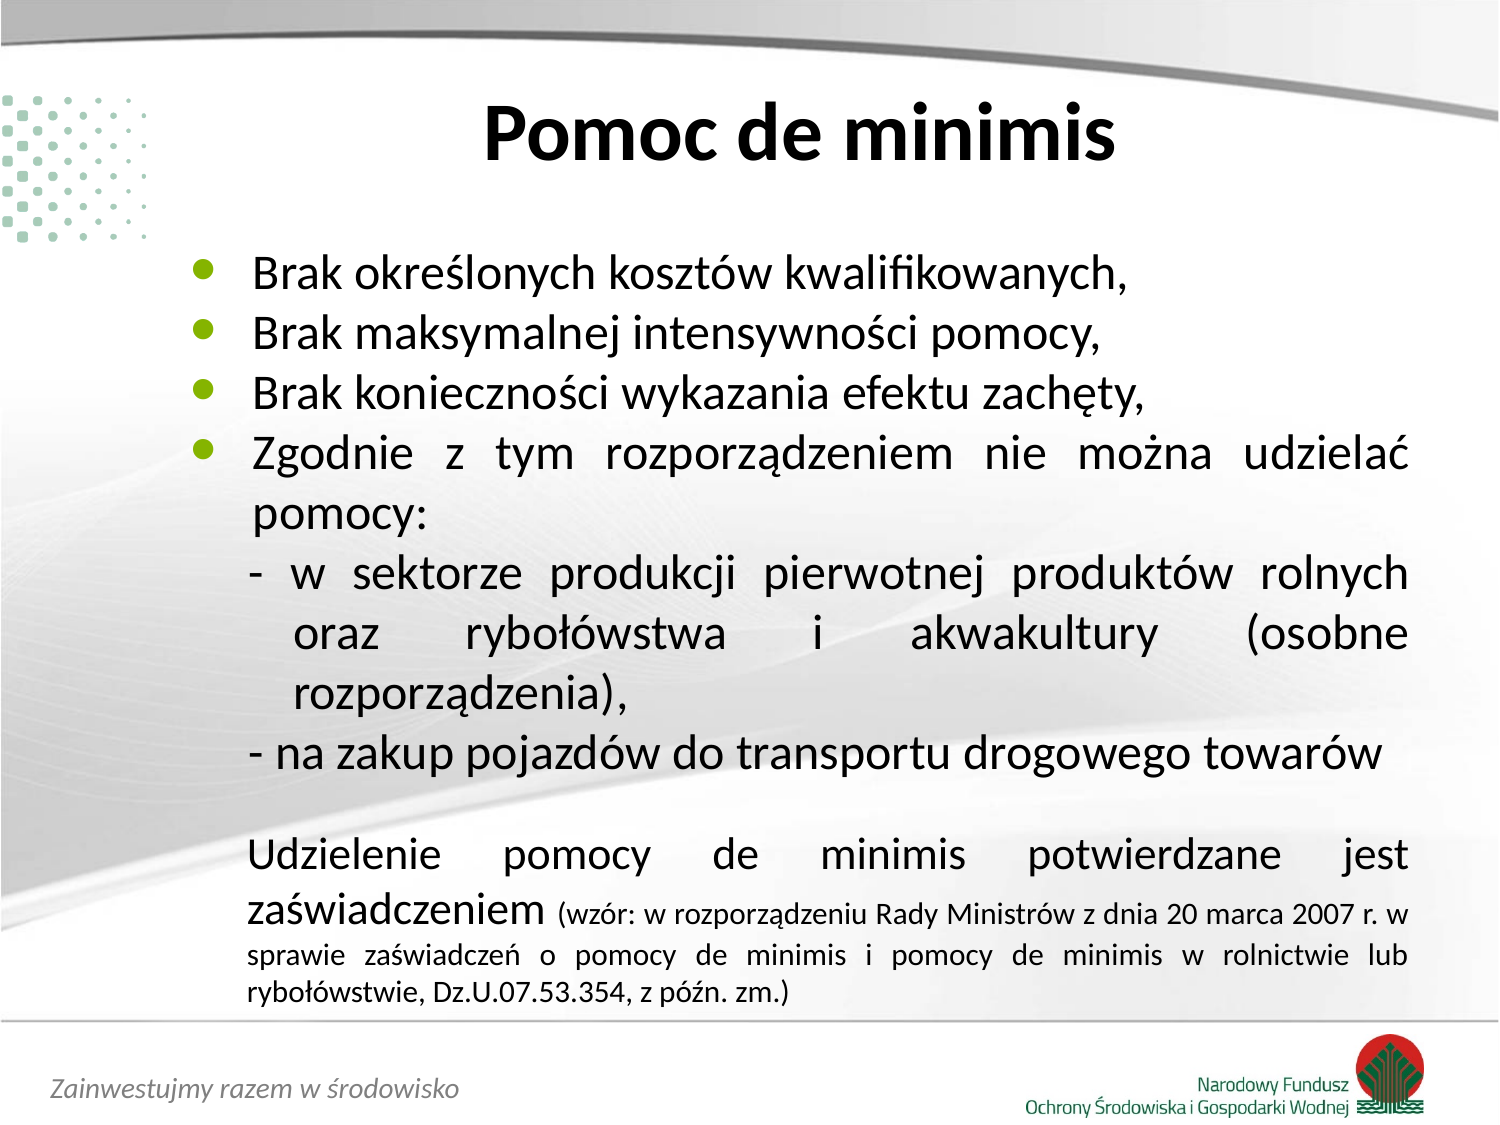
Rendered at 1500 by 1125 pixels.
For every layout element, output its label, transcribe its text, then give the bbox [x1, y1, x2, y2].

picture [0, 0, 1499, 1023]
text_box Brak określonych kosztów kwalifikowanych, Brak maksymalnej intensywności pomocy, Brak konieczności wykazania efektu zachęty, Zgodnie z tym rozporządzeniem nie można udzielać pomocy: - w sektorze produkcji pierwotnej produktów rolnych oraz rybołówstwa i akwakultury (osobne rozporządzenia), - na zakup pojazdów do transportu drogowego towarów Udzielenie pomocy de minimis potwierdzane jest zaświadczeniem (wzór: w rozporządzeniu Rady Ministrów z dnia 20 marca 2007 r. w sprawie zaświadczeń o pomocy de minimis i pomocy de minimis w rolnictwie lub rybołówstwie, Dz.U.07.53.354, z późn. zm.) [175, 231, 1425, 1005]
text_box Pomoc de minimis [175, 58, 1425, 197]
picture [1026, 1034, 1424, 1118]
